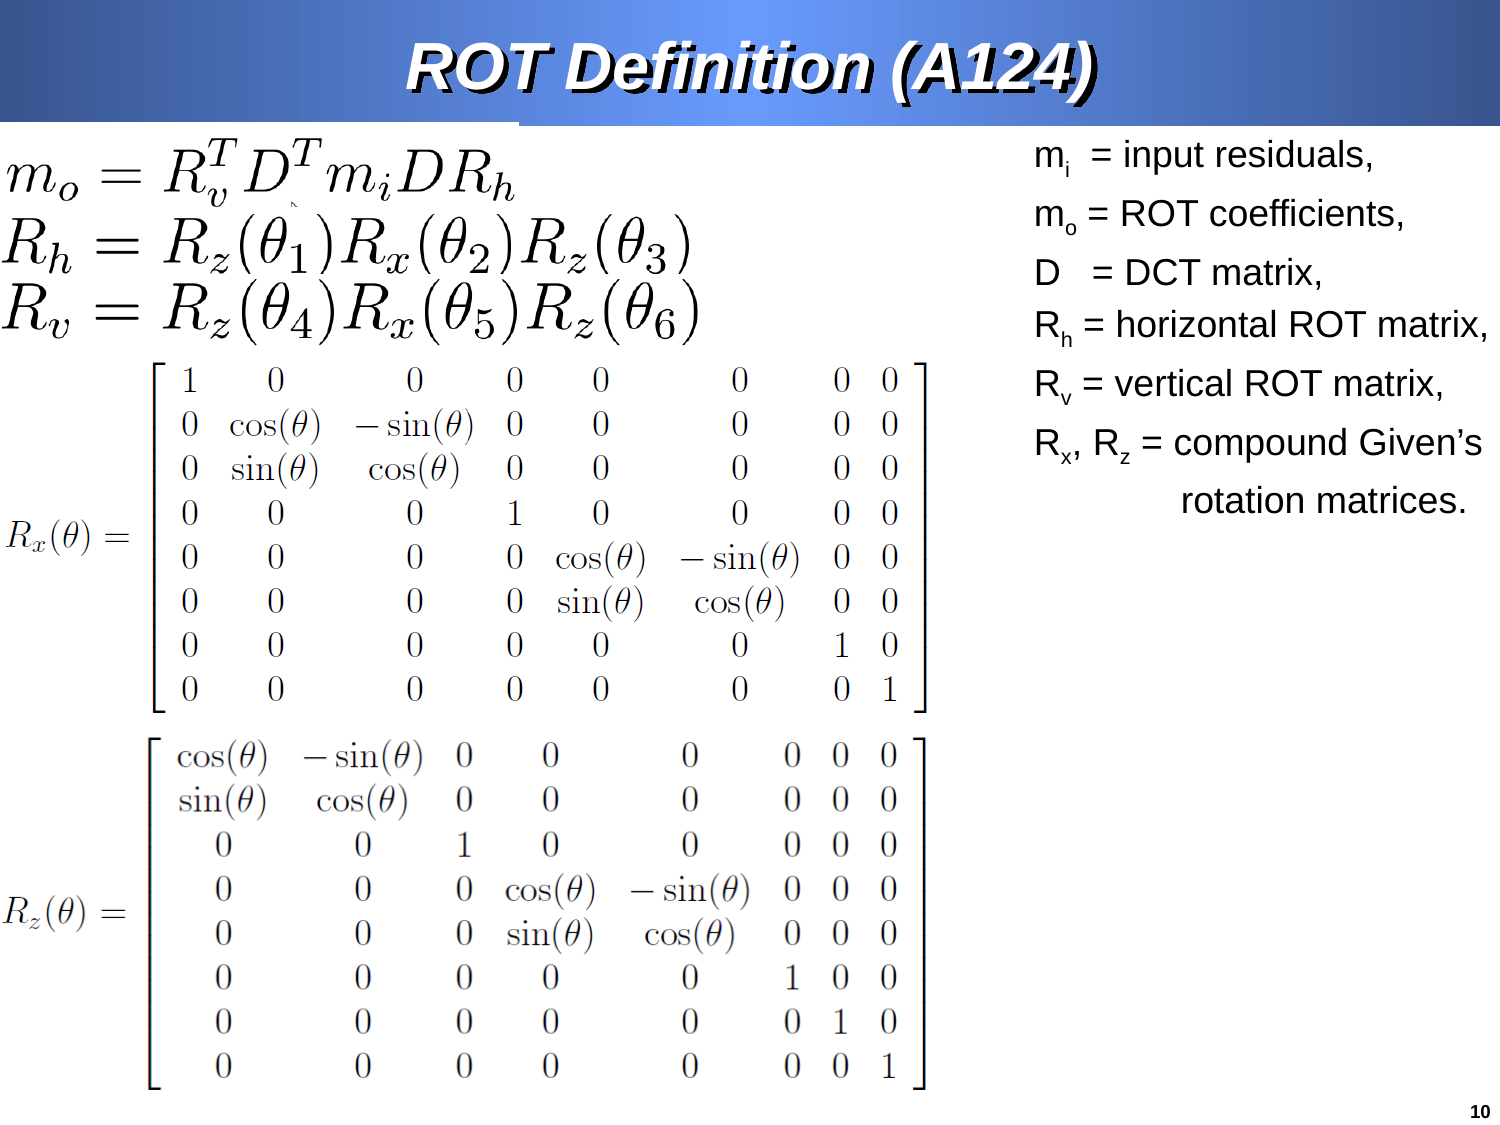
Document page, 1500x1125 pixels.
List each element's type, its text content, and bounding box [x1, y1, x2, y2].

list mi = input residuals, mo = ROT coefficients, D = DCT matrix, Rh = horizontal ROT matrix, Rv = vertical ROT matrix, Rx, Rz = compound Given’s rotation matrices. [1008, 122, 1500, 624]
picture [4, 353, 932, 719]
title ROT Definition (A124) [74, 12, 1426, 126]
picture [0, 121, 703, 351]
picture [1, 731, 930, 1097]
slide_number 9 [1368, 1091, 1500, 1125]
